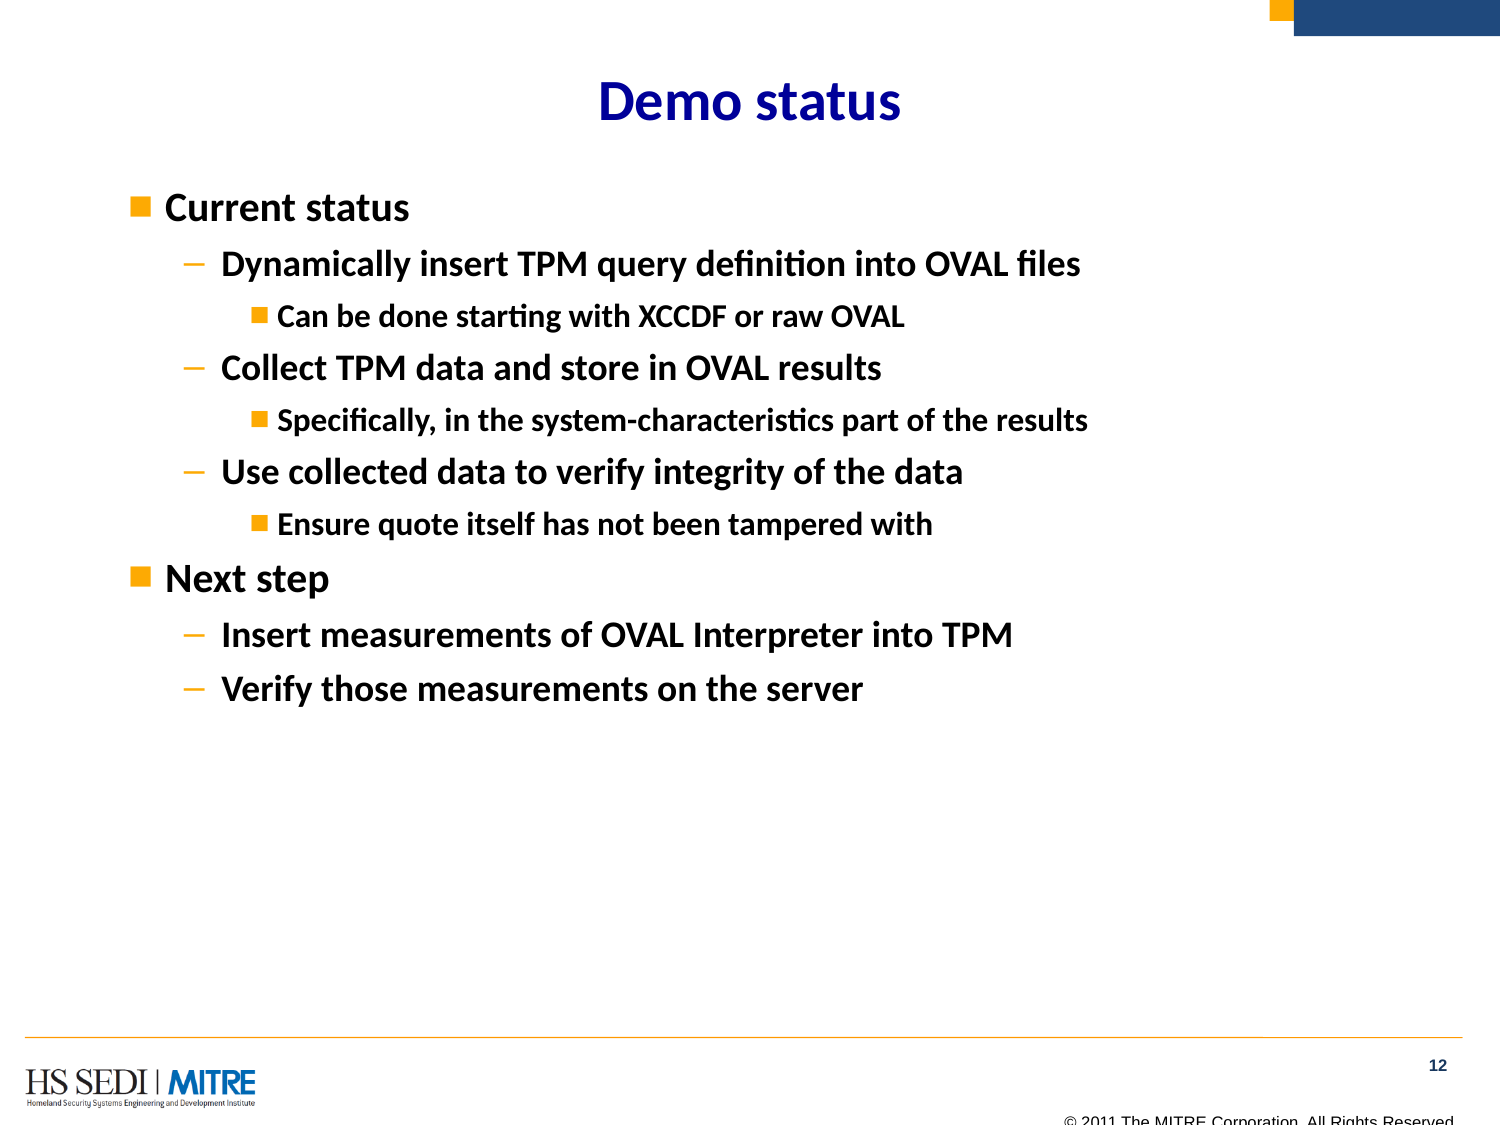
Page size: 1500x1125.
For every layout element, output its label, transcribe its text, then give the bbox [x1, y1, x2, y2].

picture [20, 1058, 271, 1122]
list Current status Dynamically insert TPM query definition into OVAL files Can be done starting with XCCDF or raw OVAL Collect TPM data and store in OVAL results Specifically, in the system-characteristics part of the results Use collected data to verify integrity of the data Ensure quote itself has not been tampered with Next step Insert measurements of OVAL Interpreter into TPM Verify those measurements on the server [112, 180, 1387, 1024]
title Demo status [43, 62, 1457, 151]
slide_number 12 [1374, 1049, 1463, 1076]
